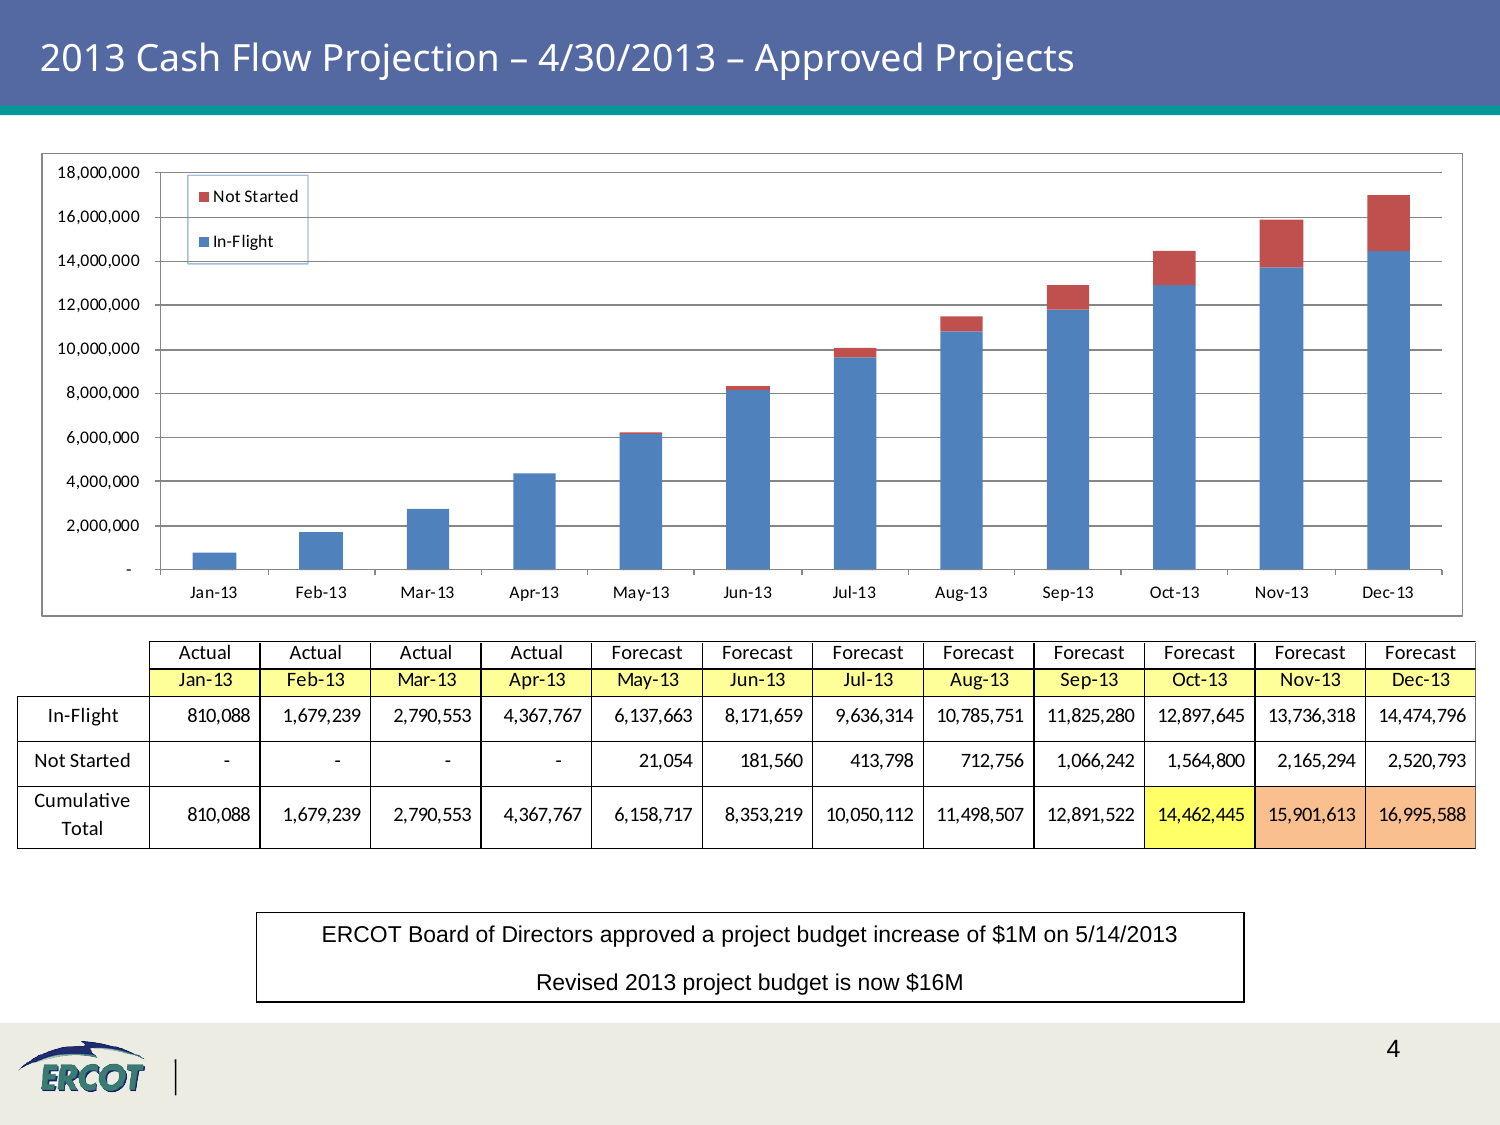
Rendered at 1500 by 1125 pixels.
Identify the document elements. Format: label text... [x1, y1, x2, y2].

text_box ERCOT Board of Directors approved a project budget increase of $1M on 5/14/2013 Revised 2013 project budget is now $16M [256, 912, 1244, 1003]
picture [10, 1031, 151, 1111]
picture [16, 149, 1477, 851]
title 2013 Cash Flow Projection – 4/30/2013 – Approved Projects [24, 0, 1300, 113]
